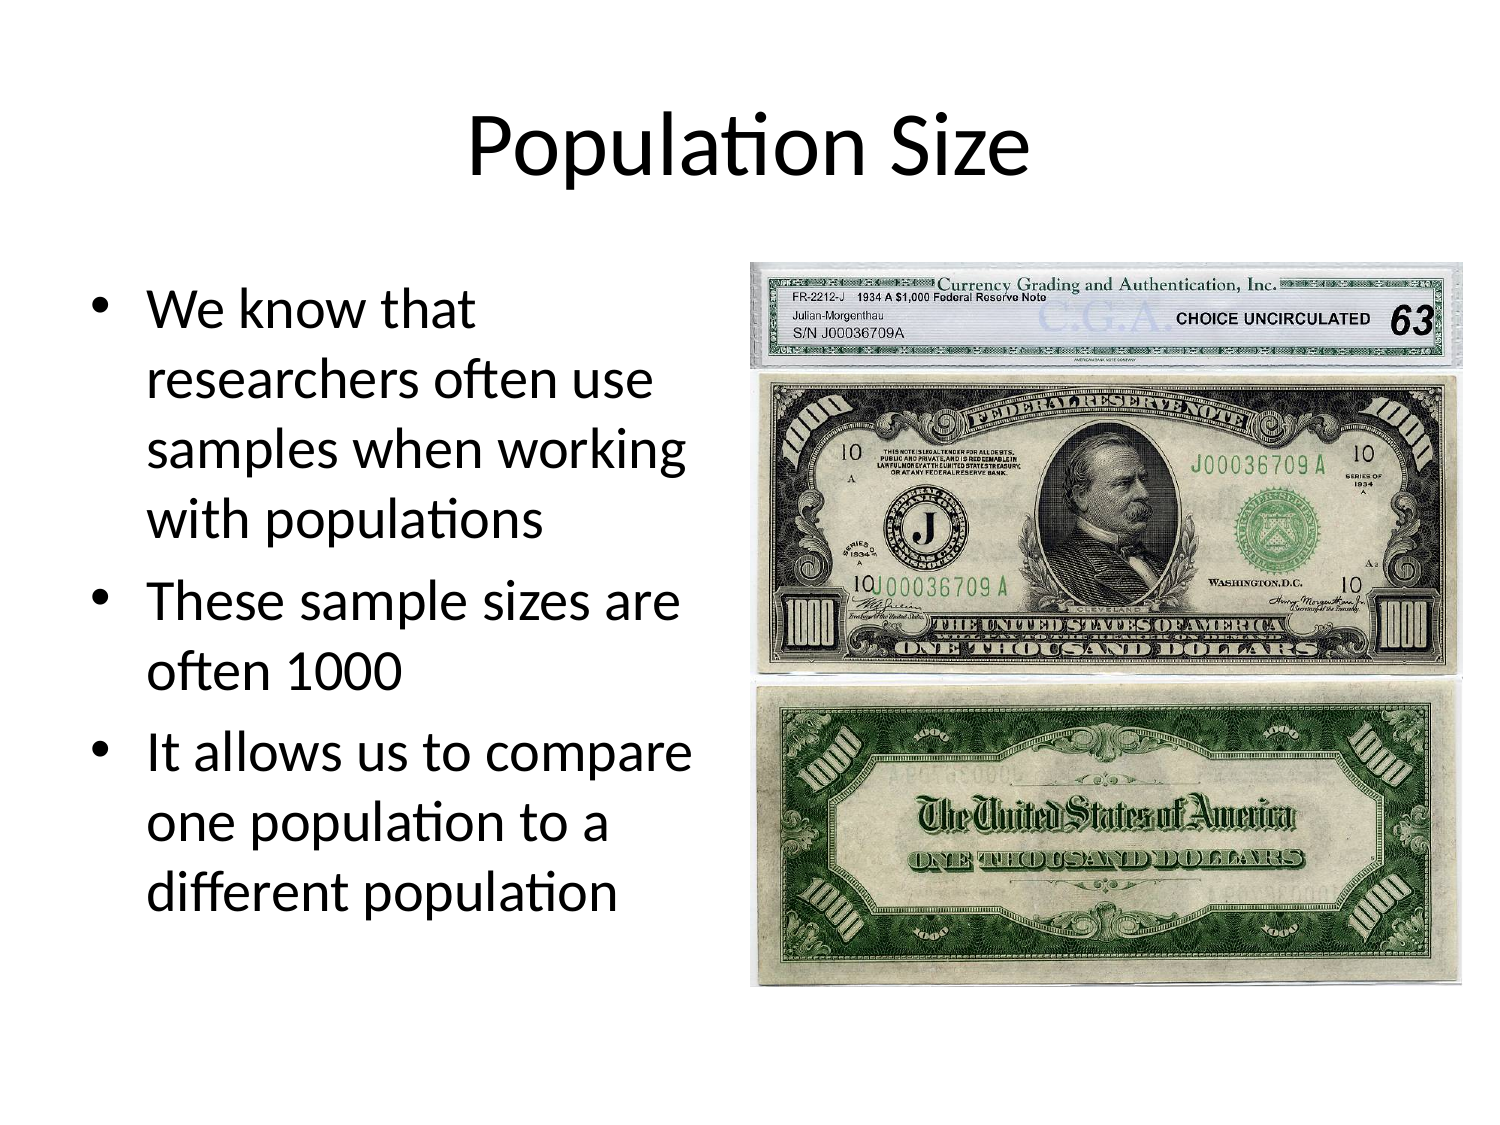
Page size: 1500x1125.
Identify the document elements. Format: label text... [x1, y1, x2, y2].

picture [749, 262, 1463, 987]
list We know that researchers often use samples when working with populations These sample sizes are often 1000 It allows us to compare one population to a different population [75, 262, 738, 1005]
title Population Size [75, 45, 1425, 233]
